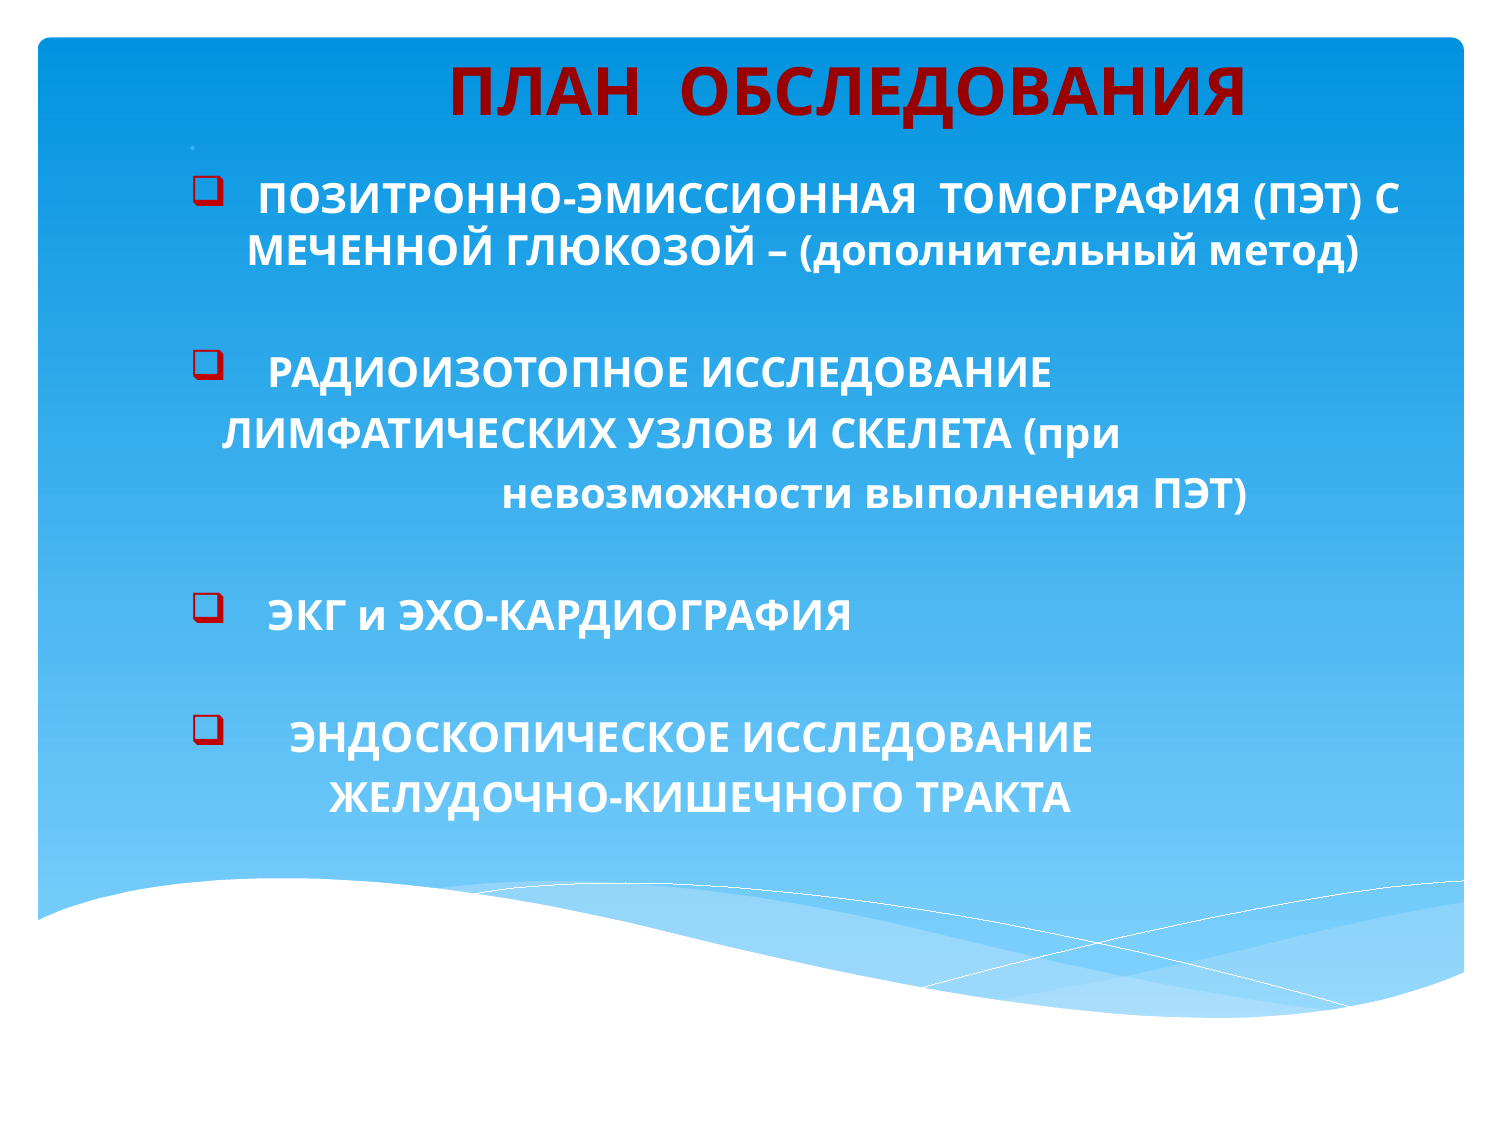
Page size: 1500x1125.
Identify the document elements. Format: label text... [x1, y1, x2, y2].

title ПЛАН ОБСЛЕДОВАНИЯ [212, 30, 1500, 206]
subtitle ПОЗИТРОННО-ЭМИССИОННАЯ ТОМОГРАФИЯ (ПЭТ) С МЕЧЕННОЙ ГЛЮКОЗОЙ – (дополнительный метод) РАДИОИЗОТОПНОЕ ИССЛЕДОВАНИЕ ЛИМФАТИЧЕСКИХ УЗЛОВ И СКЕЛЕТА (при невозможности выполнения ПЭТ) ЭКГ и ЭХО-КАРДИОГРАФИЯ ЭНДОСКОПИЧЕСКОЕ ИССЛЕДОВАНИЕ ЖЕЛУДОЧНО-КИШЕЧНОГО ТРАКТА [174, 137, 1447, 1125]
